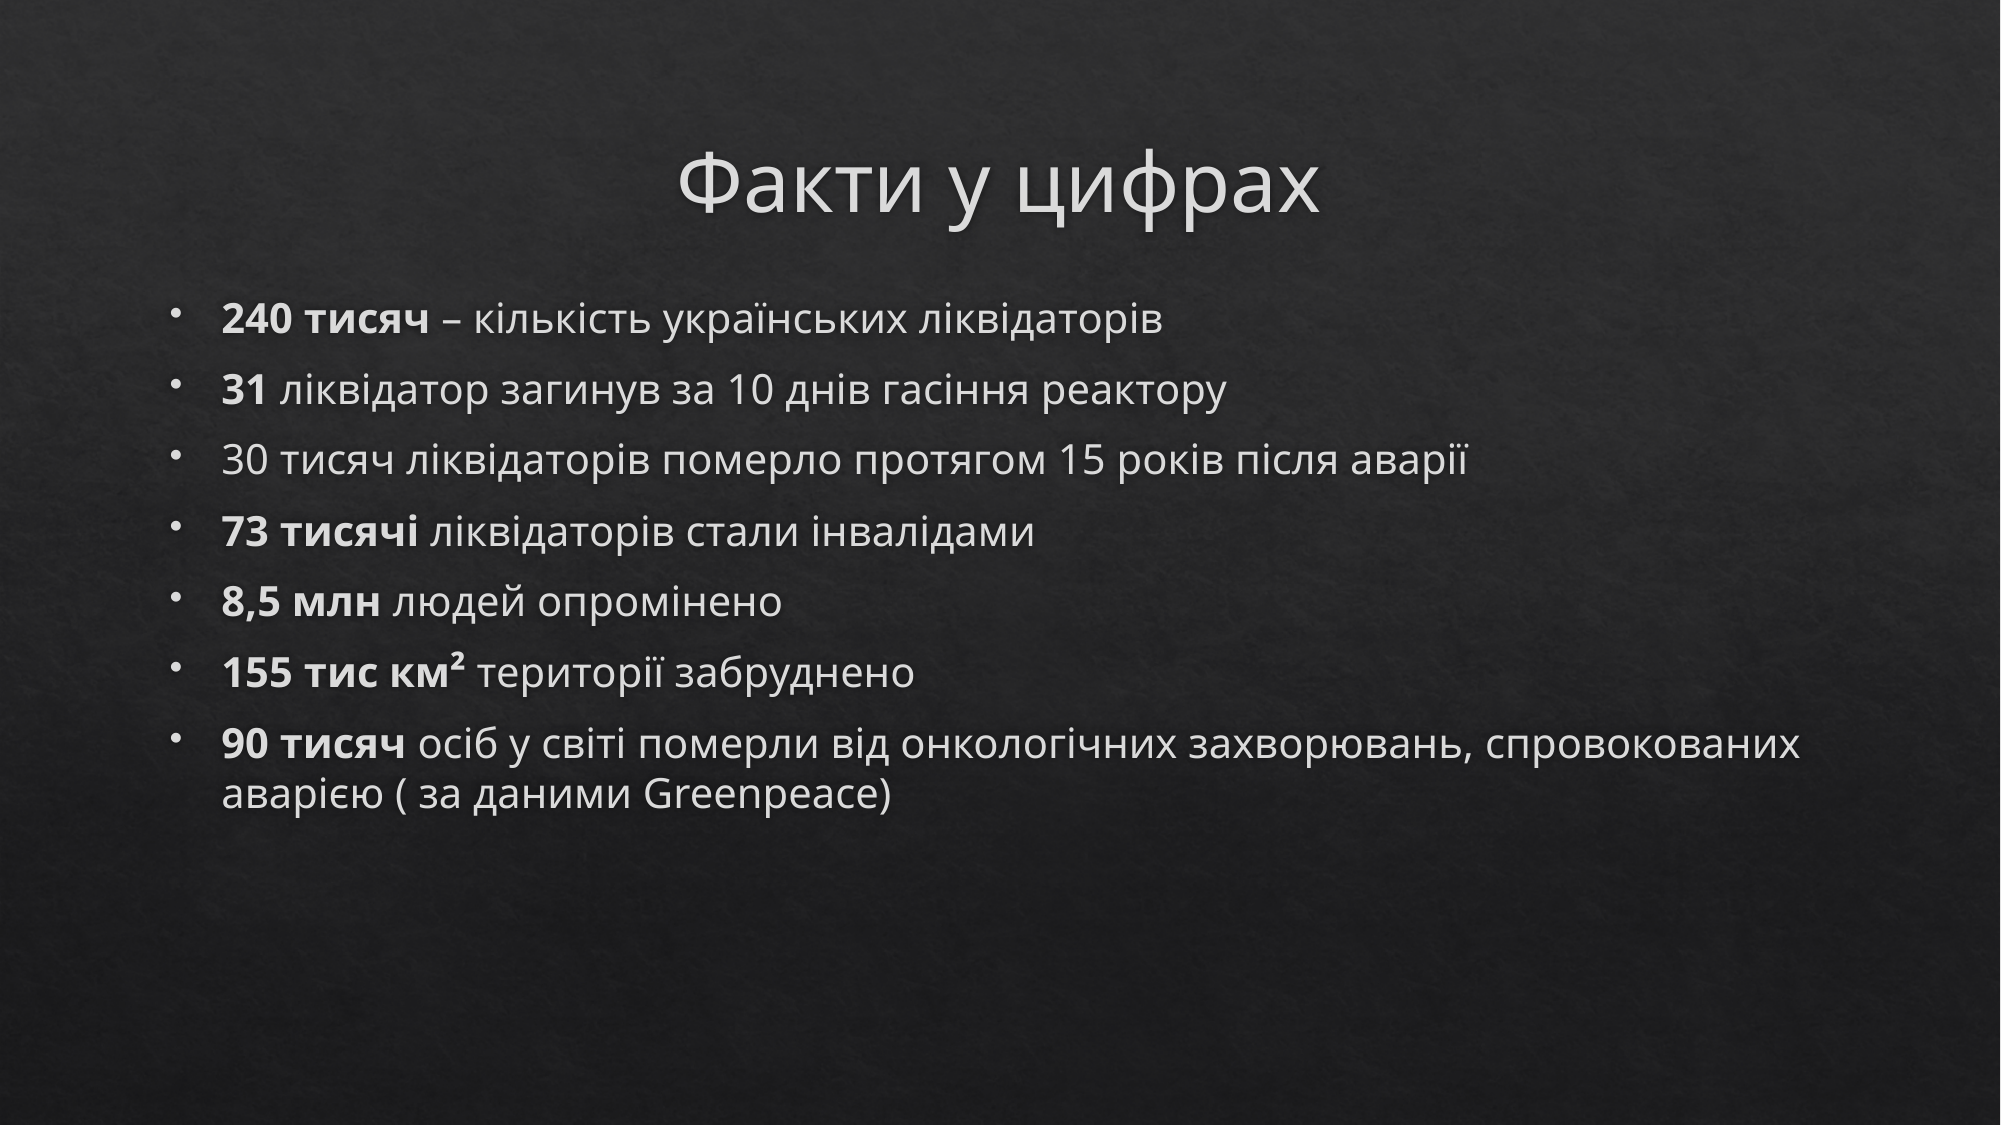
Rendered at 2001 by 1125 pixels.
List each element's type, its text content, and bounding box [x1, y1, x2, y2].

list 240 тисяч – кількість українських ліквідаторів 31 ліквідатор загинув за 10 днів гасіння реактору 30 тисяч ліквідаторів померло протягом 15 років після аварії 73 тисячі ліквідаторів стали інвалідами 8,5 млн людей опромінено 155 тис км² території забруднено 90 тисяч осіб у світі померли від онкологічних захворювань, спровокованих аварією ( за даними Greenpeace) [149, 284, 1849, 950]
title Факти у цифрах [149, 99, 1849, 260]
